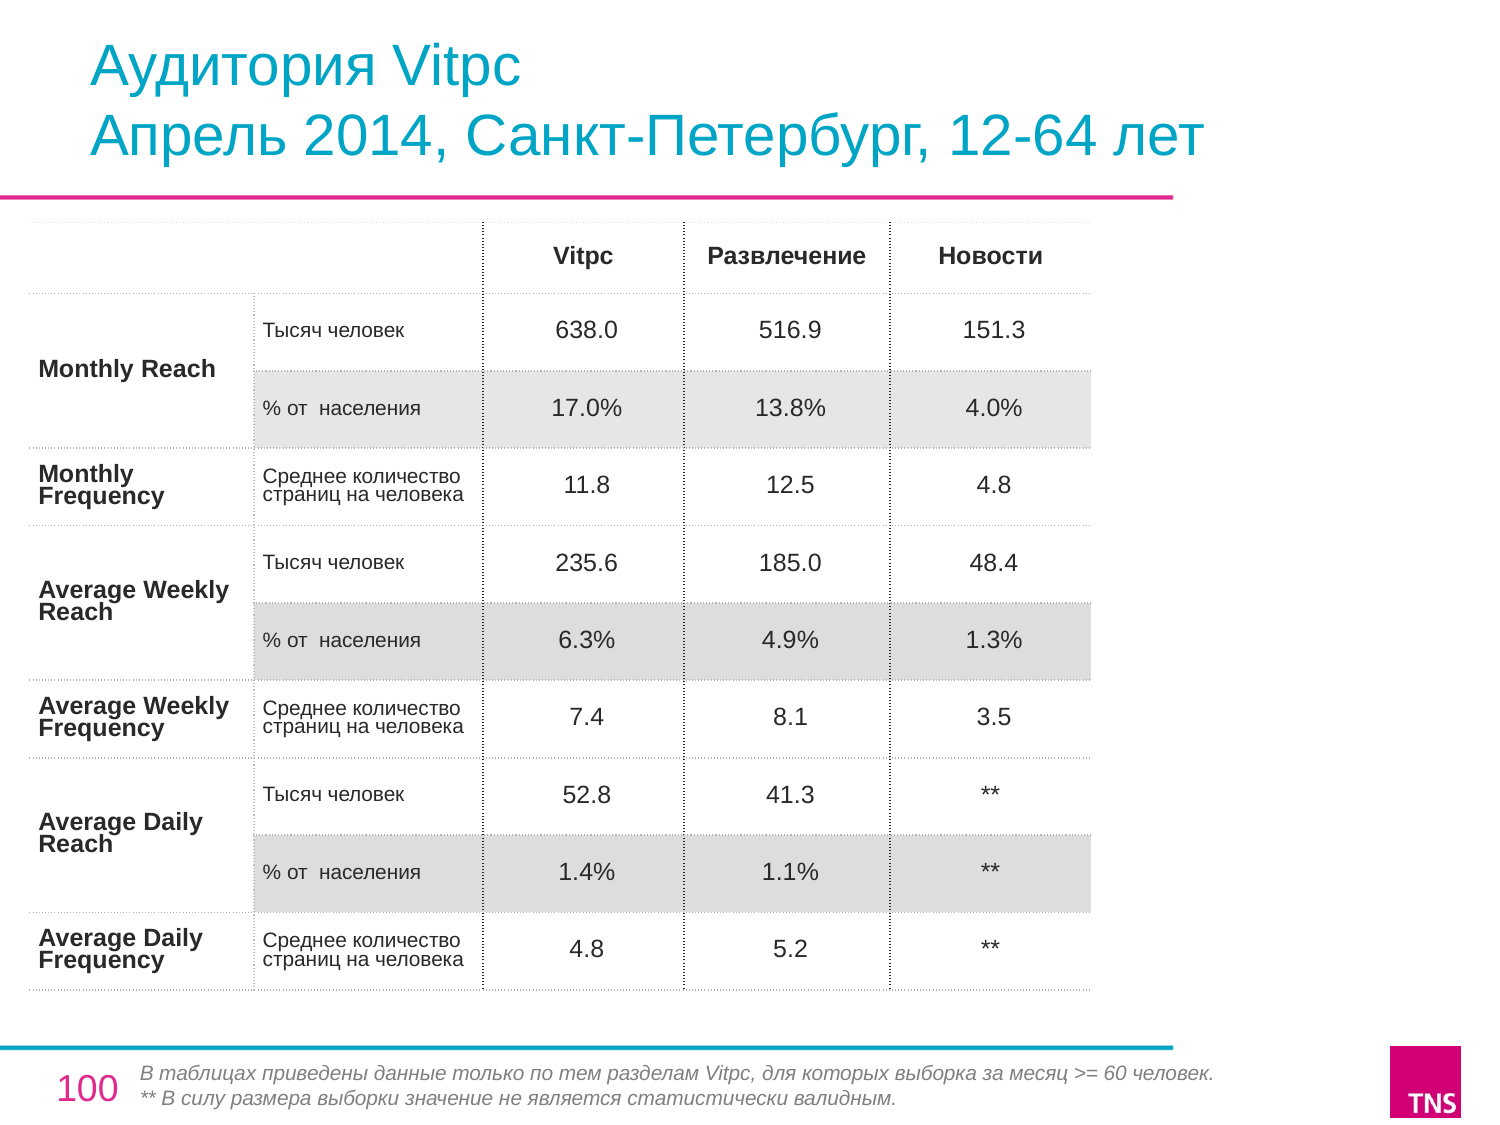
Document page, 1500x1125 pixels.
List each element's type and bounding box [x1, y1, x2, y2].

text_box [124, 1052, 1463, 1117]
slide_number [40, 1055, 392, 1125]
table_cell [29, 294, 1091, 990]
title [74, 8, 1476, 187]
table_header [29, 223, 1091, 294]
picture [0, 0, 1500, 1125]
